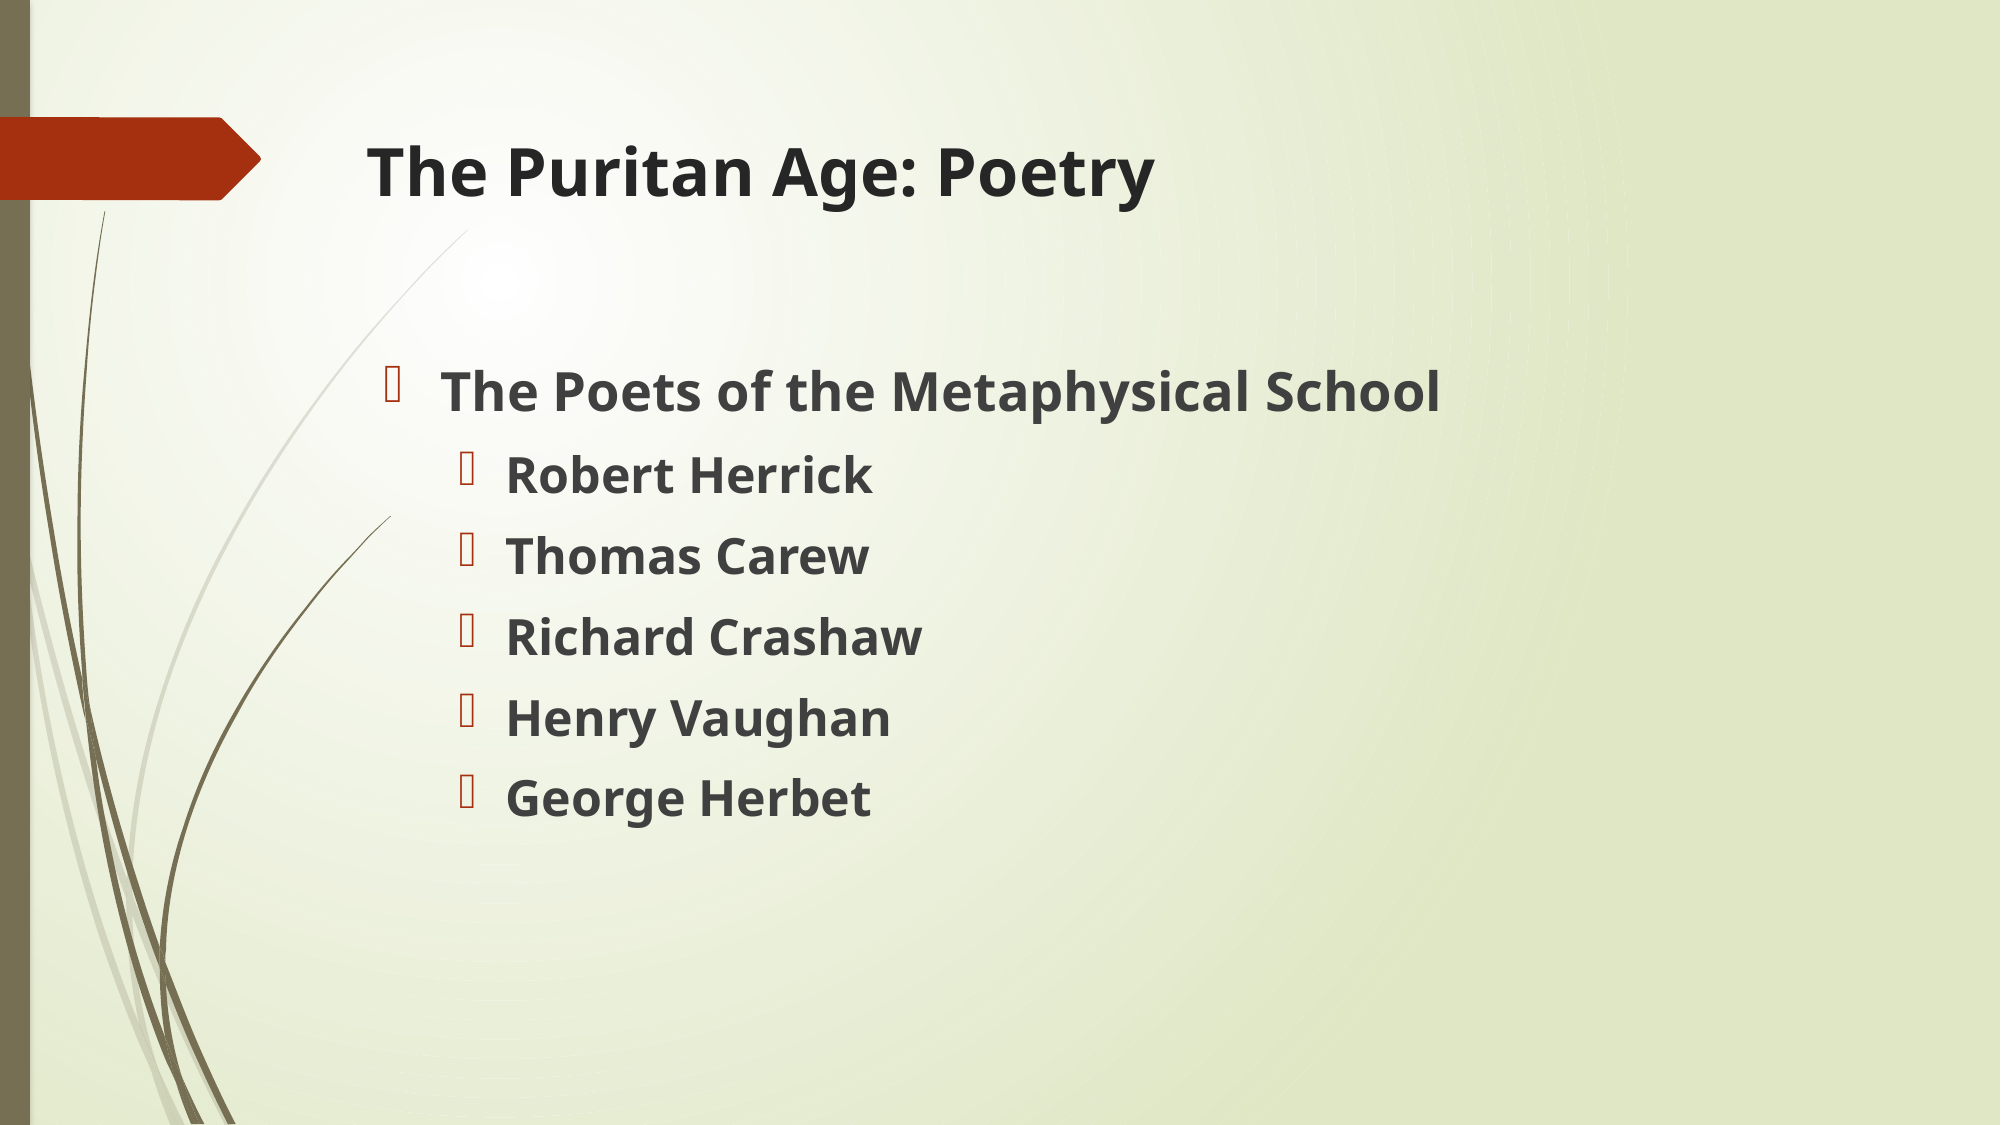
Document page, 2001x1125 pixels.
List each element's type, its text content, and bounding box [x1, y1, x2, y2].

list The Poets of the Metaphysical School Robert Herrick Thomas Carew Richard Crashaw Henry Vaughan George Herbet [368, 350, 1892, 970]
title The Puritan Age: Poetry [351, 122, 1814, 333]
